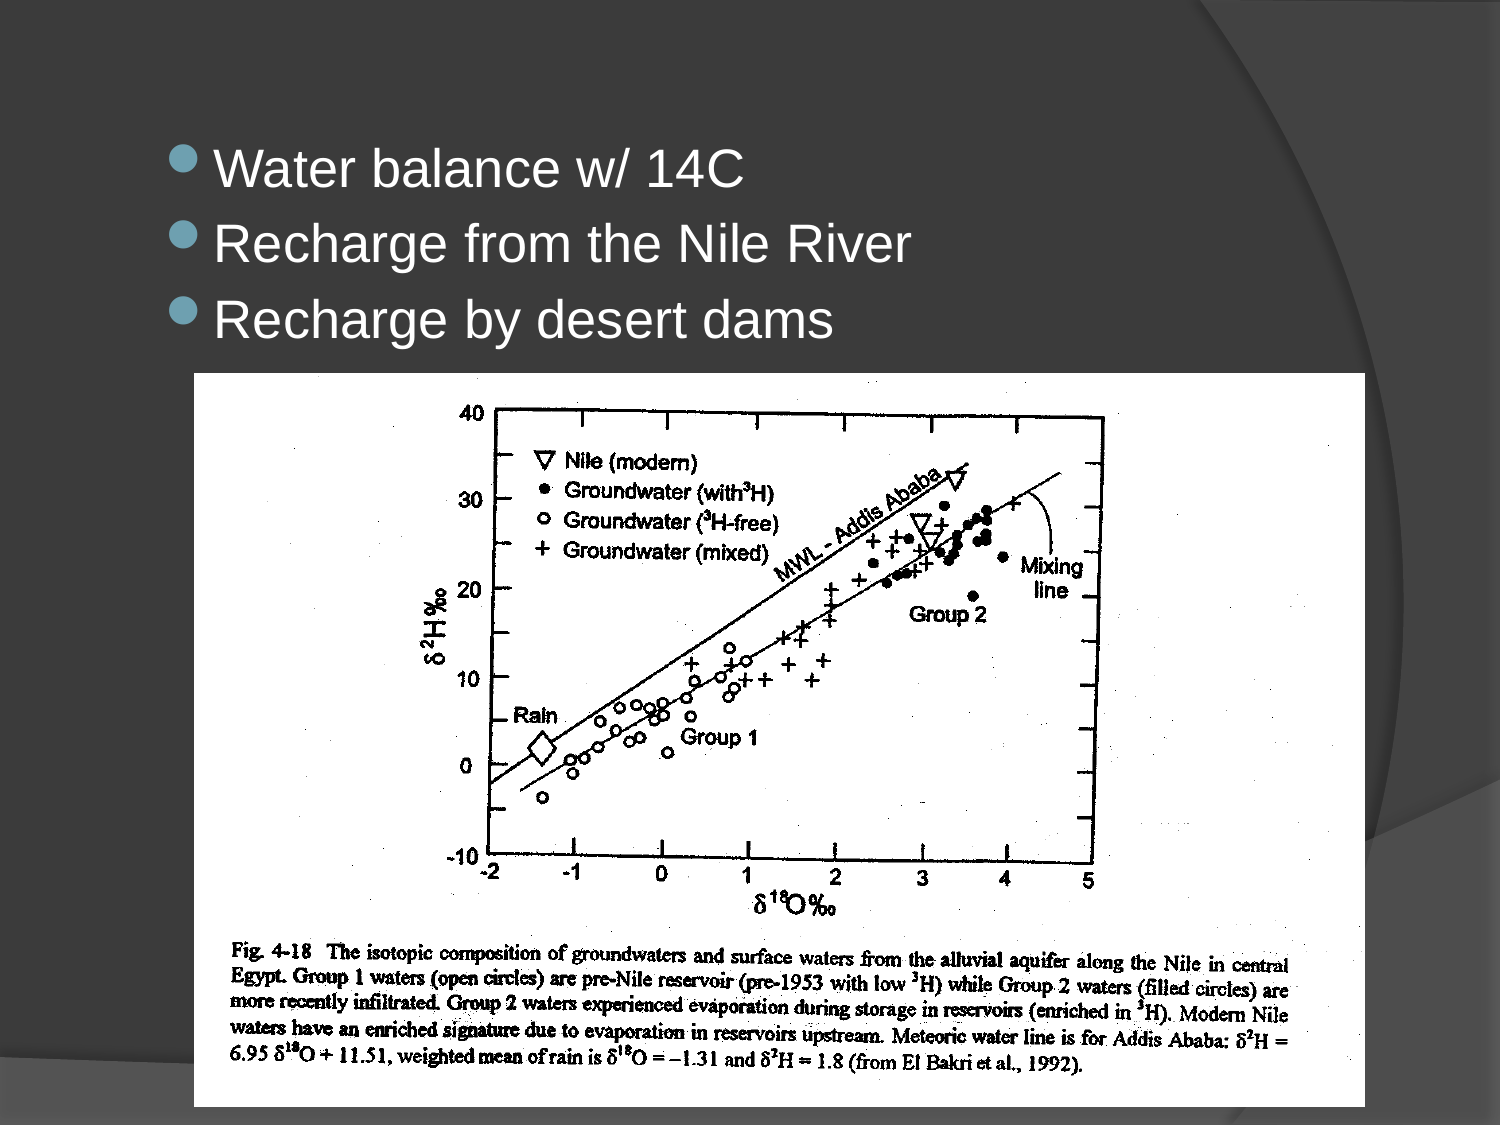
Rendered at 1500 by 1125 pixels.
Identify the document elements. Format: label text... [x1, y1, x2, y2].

picture [194, 373, 1365, 1108]
list Water balance w/ 14C Recharge from the Nile River Recharge by desert dams [76, 125, 1302, 868]
